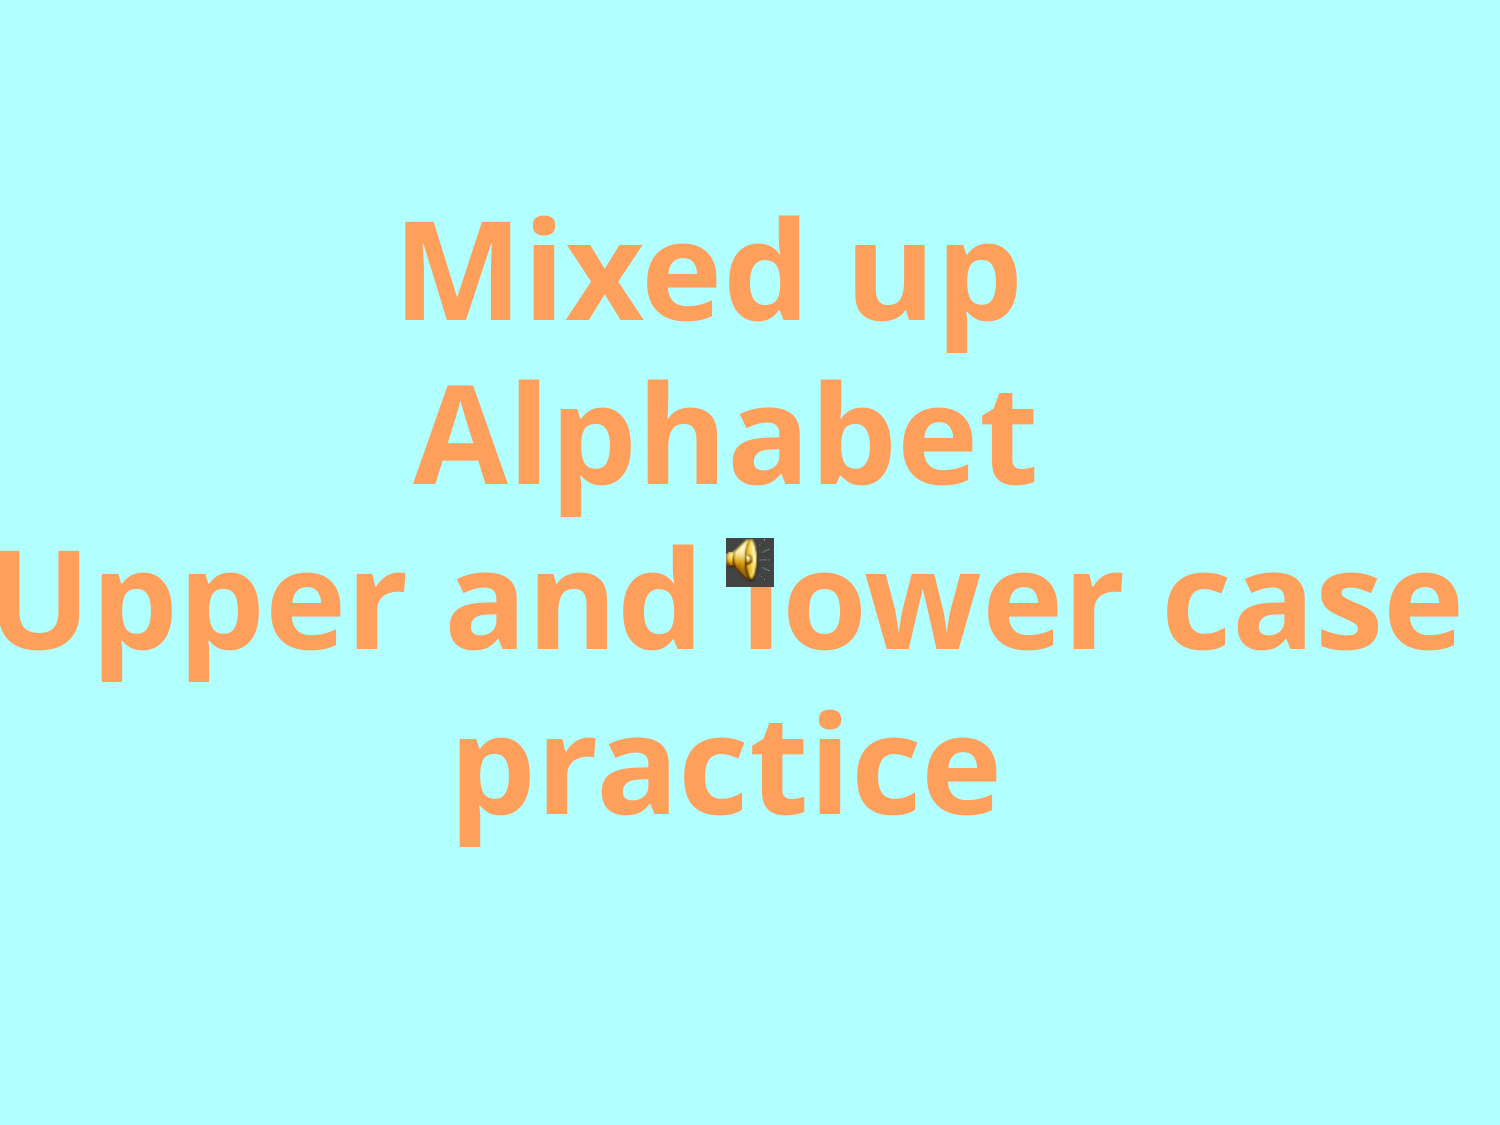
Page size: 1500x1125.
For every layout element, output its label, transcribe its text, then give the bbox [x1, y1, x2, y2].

picture [724, 537, 776, 588]
text_box Mixed up Alphabet Upper and lower case practice [0, 174, 1481, 850]
